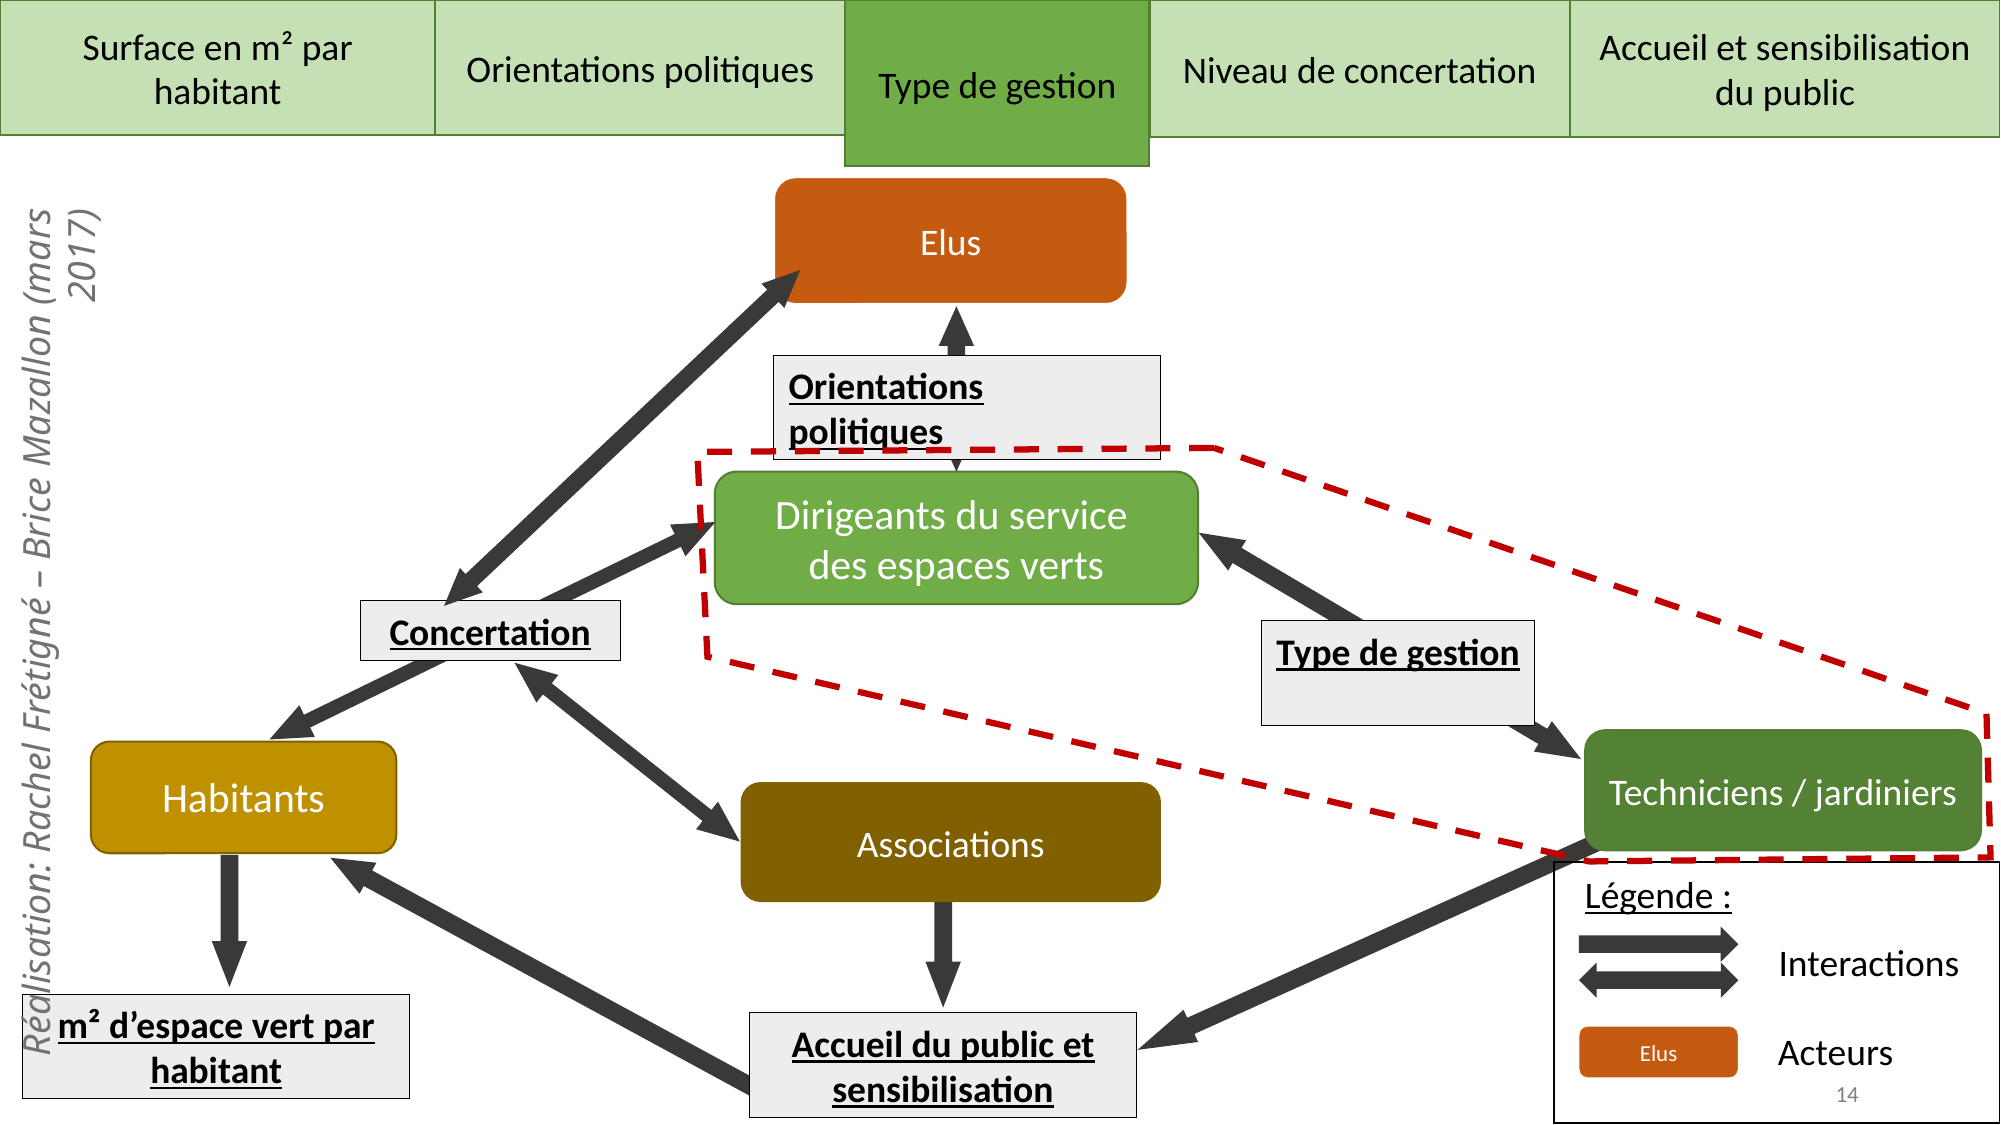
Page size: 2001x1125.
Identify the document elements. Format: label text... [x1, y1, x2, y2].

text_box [90, 741, 397, 854]
text_box [1137, 853, 1582, 1051]
text_box [536, 521, 701, 600]
text_box [327, 856, 749, 1097]
text_box [442, 268, 803, 608]
text_box [210, 854, 249, 990]
text_box Associations [739, 780, 1162, 904]
text_box Réalisation: Rachel Frétigné – Brice Mazallon (mars 2017) [5, 194, 110, 1125]
text_box Orientations politiques [773, 355, 1161, 451]
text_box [1554, 862, 2000, 1124]
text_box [714, 471, 1199, 605]
text_box Accueil et sensibilisation du public [1569, 0, 2000, 138]
text_box m² d’espace vert par habitant [110, 994, 410, 1099]
text_box [267, 661, 449, 741]
text_box [696, 446, 1992, 862]
text_box Niveau de concertation [1148, 0, 1569, 138]
text_box Orientations politiques [434, 0, 844, 136]
text_box Concertation [360, 600, 621, 661]
text_box Type de gestion [844, 0, 1150, 167]
text_box Accueil du public et sensibilisation [749, 1012, 1137, 1118]
text_box Surface en m² par habitant [0, 0, 434, 136]
text_box [512, 661, 742, 844]
text_box [924, 904, 963, 1011]
text_box [937, 303, 976, 355]
text_box Elus [773, 177, 1128, 305]
